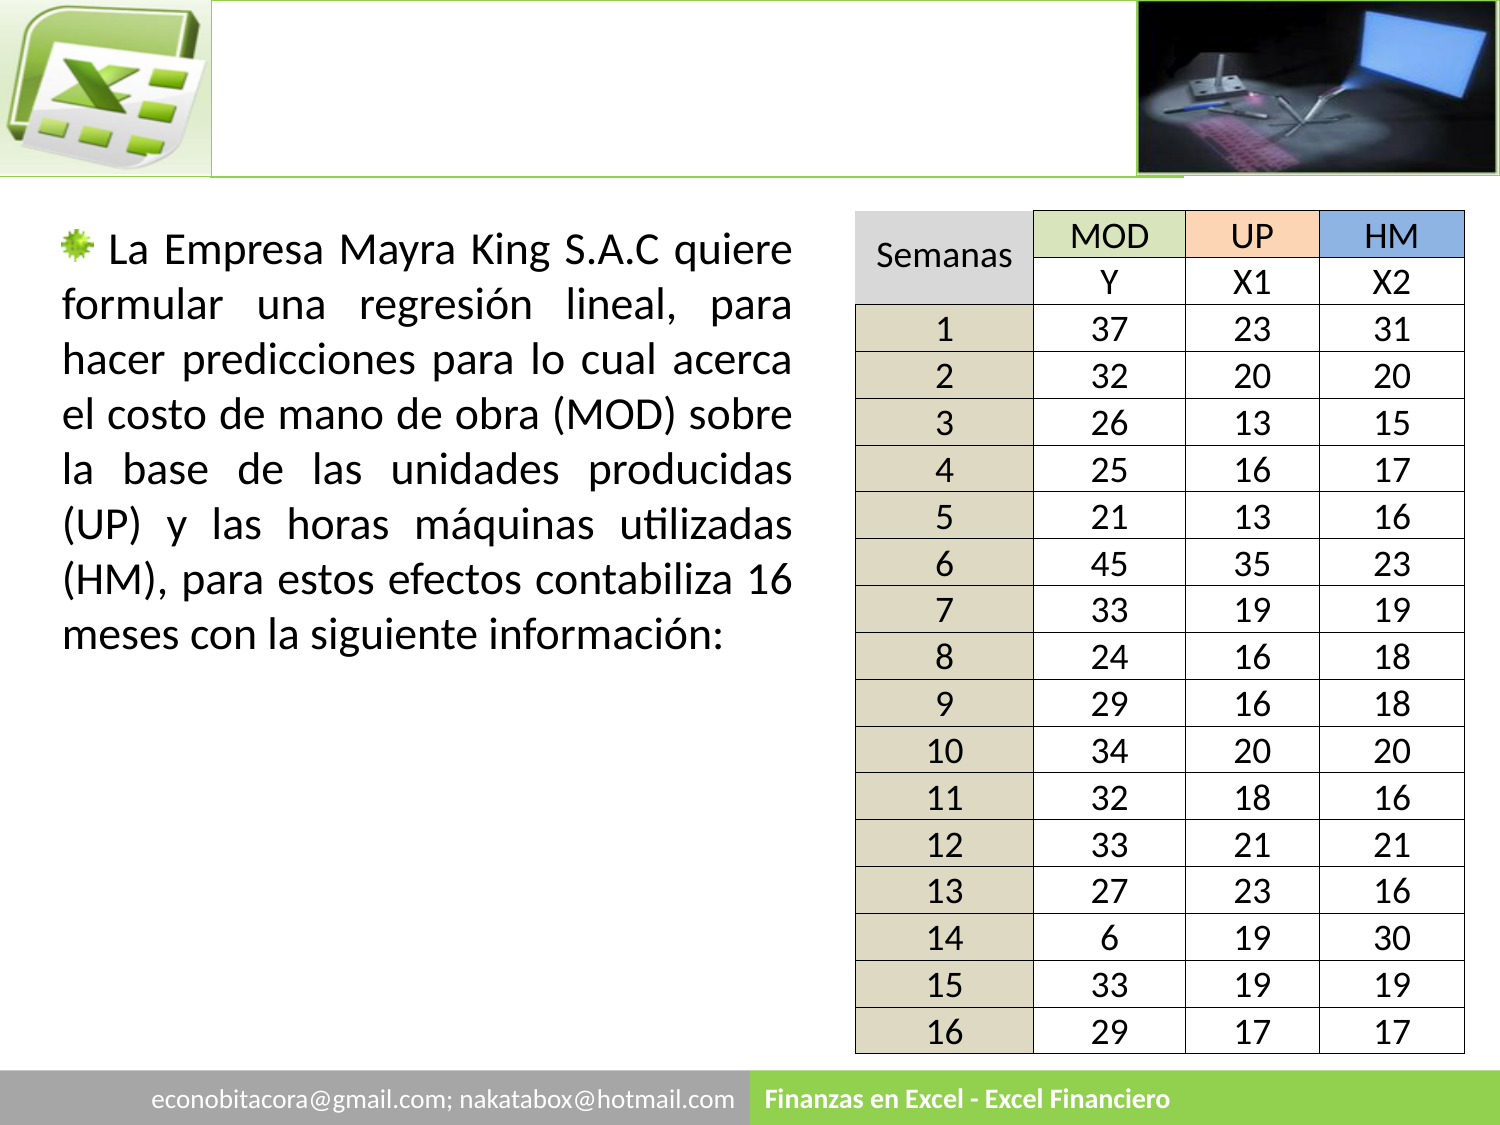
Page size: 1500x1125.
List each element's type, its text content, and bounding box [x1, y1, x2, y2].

table_cell 16 [1320, 492, 1464, 538]
table_cell X1 [1186, 258, 1319, 304]
picture [1136, 0, 1500, 177]
table_cell 13 [1186, 492, 1319, 538]
table_cell 1 [856, 305, 1033, 351]
table_cell 20 [1186, 352, 1319, 398]
table_cell 24 [1034, 633, 1185, 679]
table_header HM [1320, 211, 1464, 257]
table_cell 13 [1186, 399, 1319, 445]
table_header MOD [1034, 211, 1185, 257]
table_cell 17 [1186, 1008, 1319, 1053]
table_cell 4 [856, 446, 1033, 491]
table_cell 16 [856, 1008, 1033, 1053]
table_cell Y [1034, 258, 1185, 304]
table_cell 32 [1034, 773, 1185, 819]
text_box econobitacora@gmail.com; nakatabox@hotmail.com [0, 1070, 749, 1125]
table_cell 16 [1320, 773, 1464, 819]
picture [61, 229, 94, 262]
table_cell 19 [1186, 914, 1319, 960]
table_cell 30 [1320, 914, 1464, 960]
table_cell 45 [1034, 539, 1185, 585]
table_cell 12 [856, 820, 1033, 866]
table_cell 16 [1186, 633, 1319, 679]
table_cell 35 [1186, 539, 1319, 585]
table_cell 6 [856, 539, 1033, 585]
table_cell X2 [1320, 258, 1464, 304]
table_cell 18 [1320, 680, 1464, 726]
table_cell 33 [1034, 586, 1185, 632]
table_cell 7 [856, 586, 1033, 632]
text_box [212, 0, 1134, 178]
table_cell 16 [1320, 867, 1464, 913]
table_cell 21 [1320, 820, 1464, 866]
table_cell 18 [1320, 633, 1464, 679]
table_cell 21 [1186, 820, 1319, 866]
table_cell 9 [856, 680, 1033, 726]
table_cell 19 [1186, 961, 1319, 1007]
table_cell 16 [1186, 680, 1319, 726]
table_cell 32 [1034, 352, 1185, 398]
table_header Semanas [855, 211, 1033, 304]
table_cell 20 [1186, 727, 1319, 772]
table_cell 20 [1320, 352, 1464, 398]
table_cell 2 [856, 352, 1033, 398]
table_cell 15 [856, 961, 1033, 1007]
table_cell 16 [1186, 446, 1319, 491]
table_cell 23 [1186, 305, 1319, 351]
table_cell 8 [856, 633, 1033, 679]
table_cell 19 [1320, 586, 1464, 632]
table_cell 6 [1034, 914, 1185, 960]
table_cell 20 [1320, 727, 1464, 772]
table_cell 13 [856, 867, 1033, 913]
table_cell 29 [1034, 680, 1185, 726]
table_cell 17 [1320, 446, 1464, 491]
table_cell 23 [1186, 867, 1319, 913]
table_cell 25 [1034, 446, 1185, 491]
table_cell 34 [1034, 727, 1185, 772]
table_cell 33 [1034, 961, 1185, 1007]
table_cell 3 [856, 399, 1033, 445]
table_cell 21 [1034, 492, 1185, 538]
table_cell 10 [856, 727, 1033, 772]
table_cell 11 [856, 773, 1033, 819]
text_box La Empresa Mayra King S.A.C quiere formular una regresión lineal, para hacer predicciones para lo cual acerca el costo de mano de obra (MOD) sobre la base de las unidades producidas (UP) y las horas máquinas utilizadas (HM), para estos efectos contabiliza 16 meses con la siguiente información: [46, 210, 809, 668]
table_cell 18 [1186, 773, 1319, 819]
table_cell 14 [856, 914, 1033, 960]
text_box Finanzas en Excel - Excel Financiero [749, 1070, 1500, 1125]
table_cell 19 [1186, 586, 1319, 632]
table_cell 15 [1320, 399, 1464, 445]
table_cell 19 [1320, 961, 1464, 1007]
table_cell 27 [1034, 867, 1185, 913]
table_cell 33 [1034, 820, 1185, 866]
table_header UP [1186, 211, 1319, 257]
table_cell 17 [1320, 1008, 1464, 1053]
table_cell 26 [1034, 399, 1185, 445]
table_cell 29 [1034, 1008, 1185, 1053]
table_cell 37 [1034, 305, 1185, 351]
table_cell 23 [1320, 539, 1464, 585]
table_cell 31 [1320, 305, 1464, 351]
picture [0, 0, 212, 177]
table_cell 5 [856, 492, 1033, 538]
